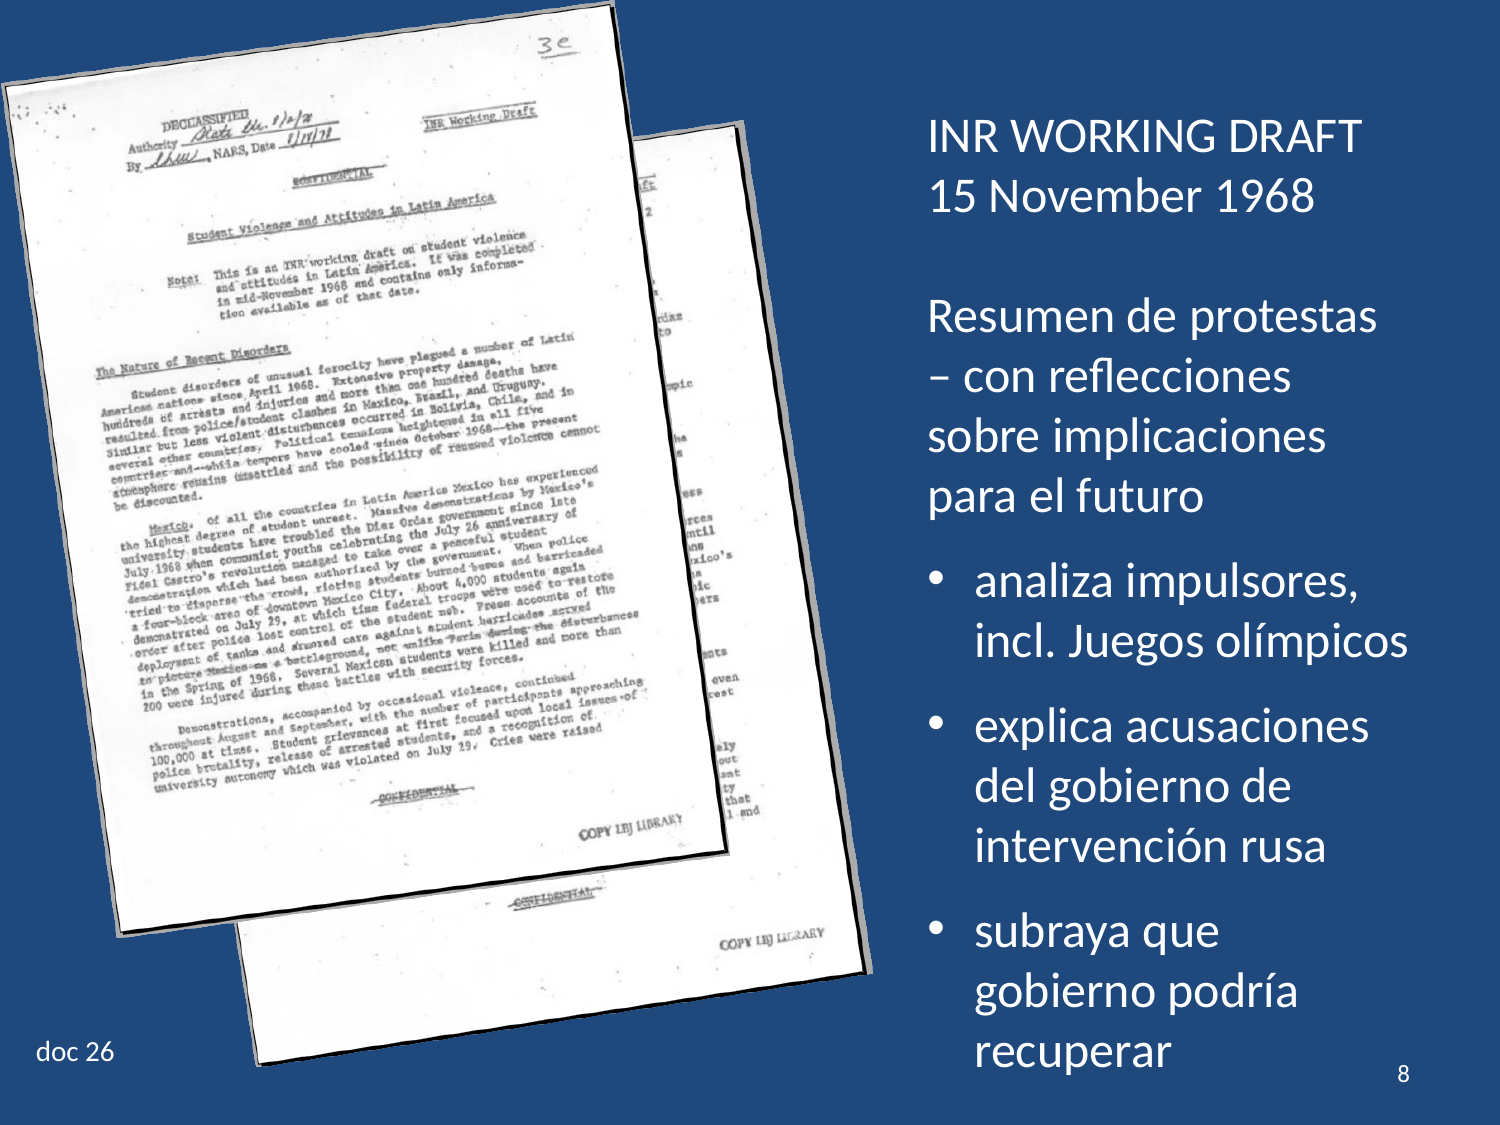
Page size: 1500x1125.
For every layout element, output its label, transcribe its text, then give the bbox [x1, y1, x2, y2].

text_box INR WORKING DRAFT 15 November 1968 Resumen de protestas – con reflecciones sobre implicaciones para el futuro analiza impulsores, incl. Juegos olímpicos explica acusaciones del gobierno de intervención rusa subraya que gobierno podría recuperar [912, 94, 1425, 1085]
slide_number 8 [1074, 1042, 1425, 1103]
picture [54, 37, 812, 1025]
text_box doc 26 [21, 1024, 137, 1075]
